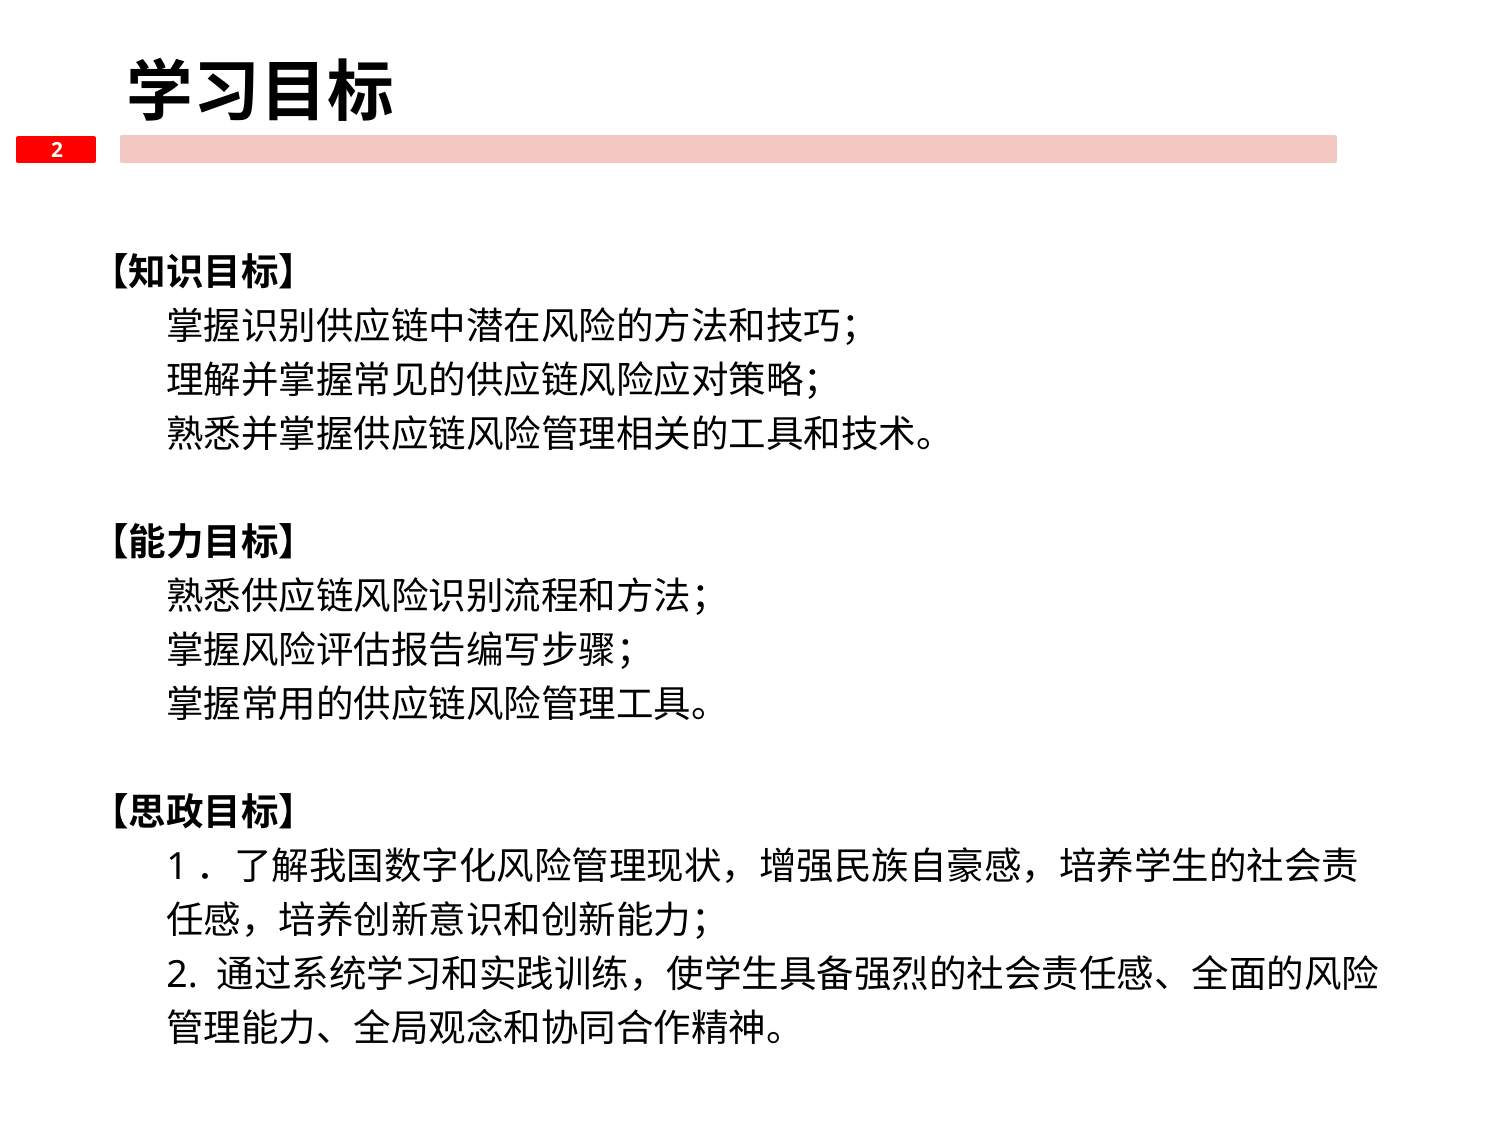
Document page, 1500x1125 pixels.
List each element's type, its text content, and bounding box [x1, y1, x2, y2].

text_box 学习目标 [80, 41, 409, 137]
text_box 2 [17, 129, 97, 189]
text_box 【知识目标】 掌握识别供应链中潜在风险的方法和技巧； 理解并掌握常见的供应链风险应对策略； 熟悉并掌握供应链风险管理相关的工具和技术。 【能力目标】 熟悉供应链风险识别流程和方法； 掌握风险评估报告编写步骤； 掌握常用的供应链风险管理工具。 【思政目标】 1．了解我国数字化风险管理现状，增强民族自豪感，培养学生的社会责任感，培养创新意识和创新能力； 2. 通过系统学习和实践训练，使学生具备强烈的社会责任感、全面的风险管理能力、全局观念和协同合作精神。 [76, 231, 1410, 1057]
